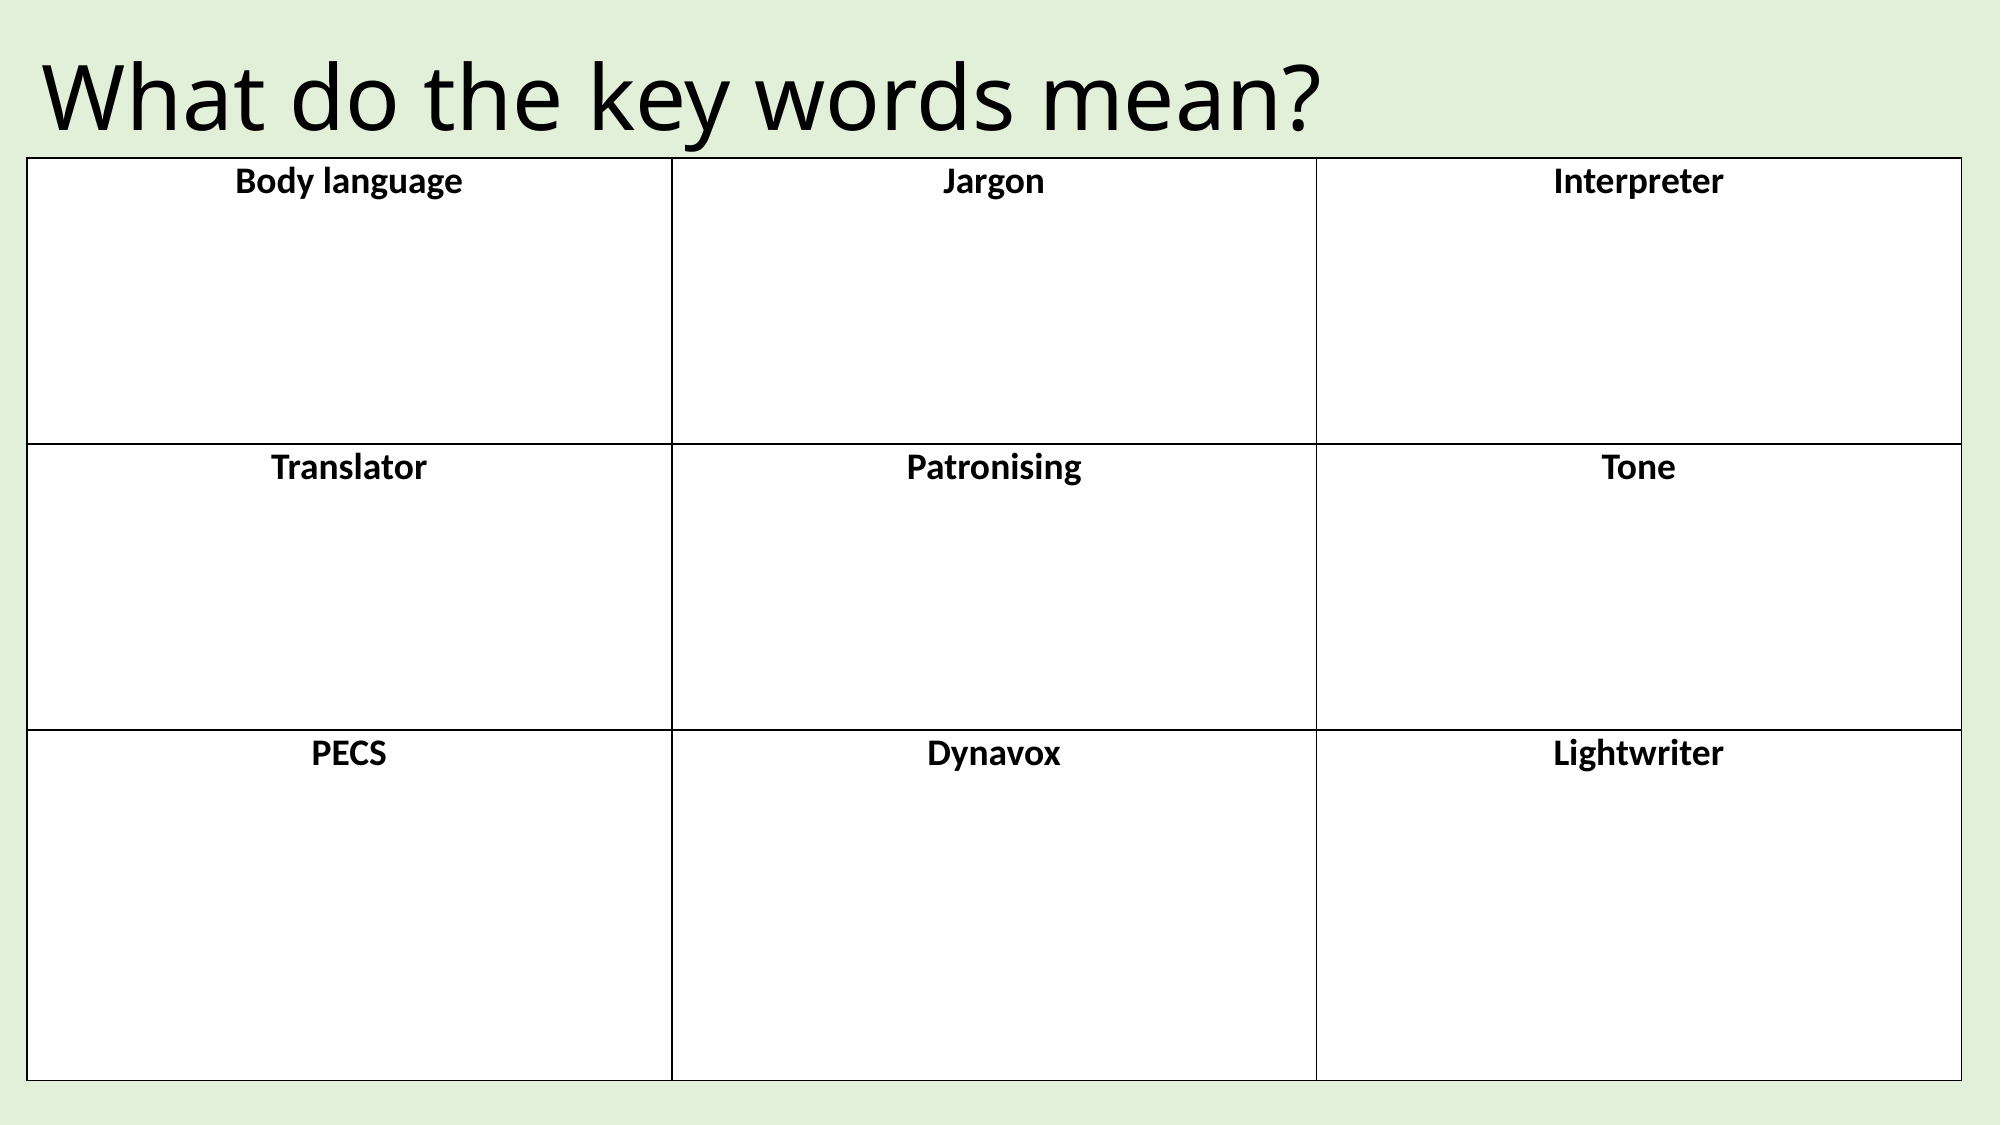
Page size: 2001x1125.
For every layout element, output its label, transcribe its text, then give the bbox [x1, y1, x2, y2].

table_cell Patronising [673, 445, 1316, 729]
table_header Body language [28, 159, 671, 443]
table_cell PECS [28, 731, 671, 1080]
table_header Interpreter [1317, 159, 1961, 443]
table_cell Dynavox [673, 731, 1316, 1080]
table_cell Lightwriter [1317, 731, 1961, 1080]
title What do the key words mean? [26, 44, 1752, 157]
table_header Jargon [673, 159, 1316, 443]
table_cell Tone [1317, 445, 1961, 729]
table_cell Translator [28, 445, 671, 729]
